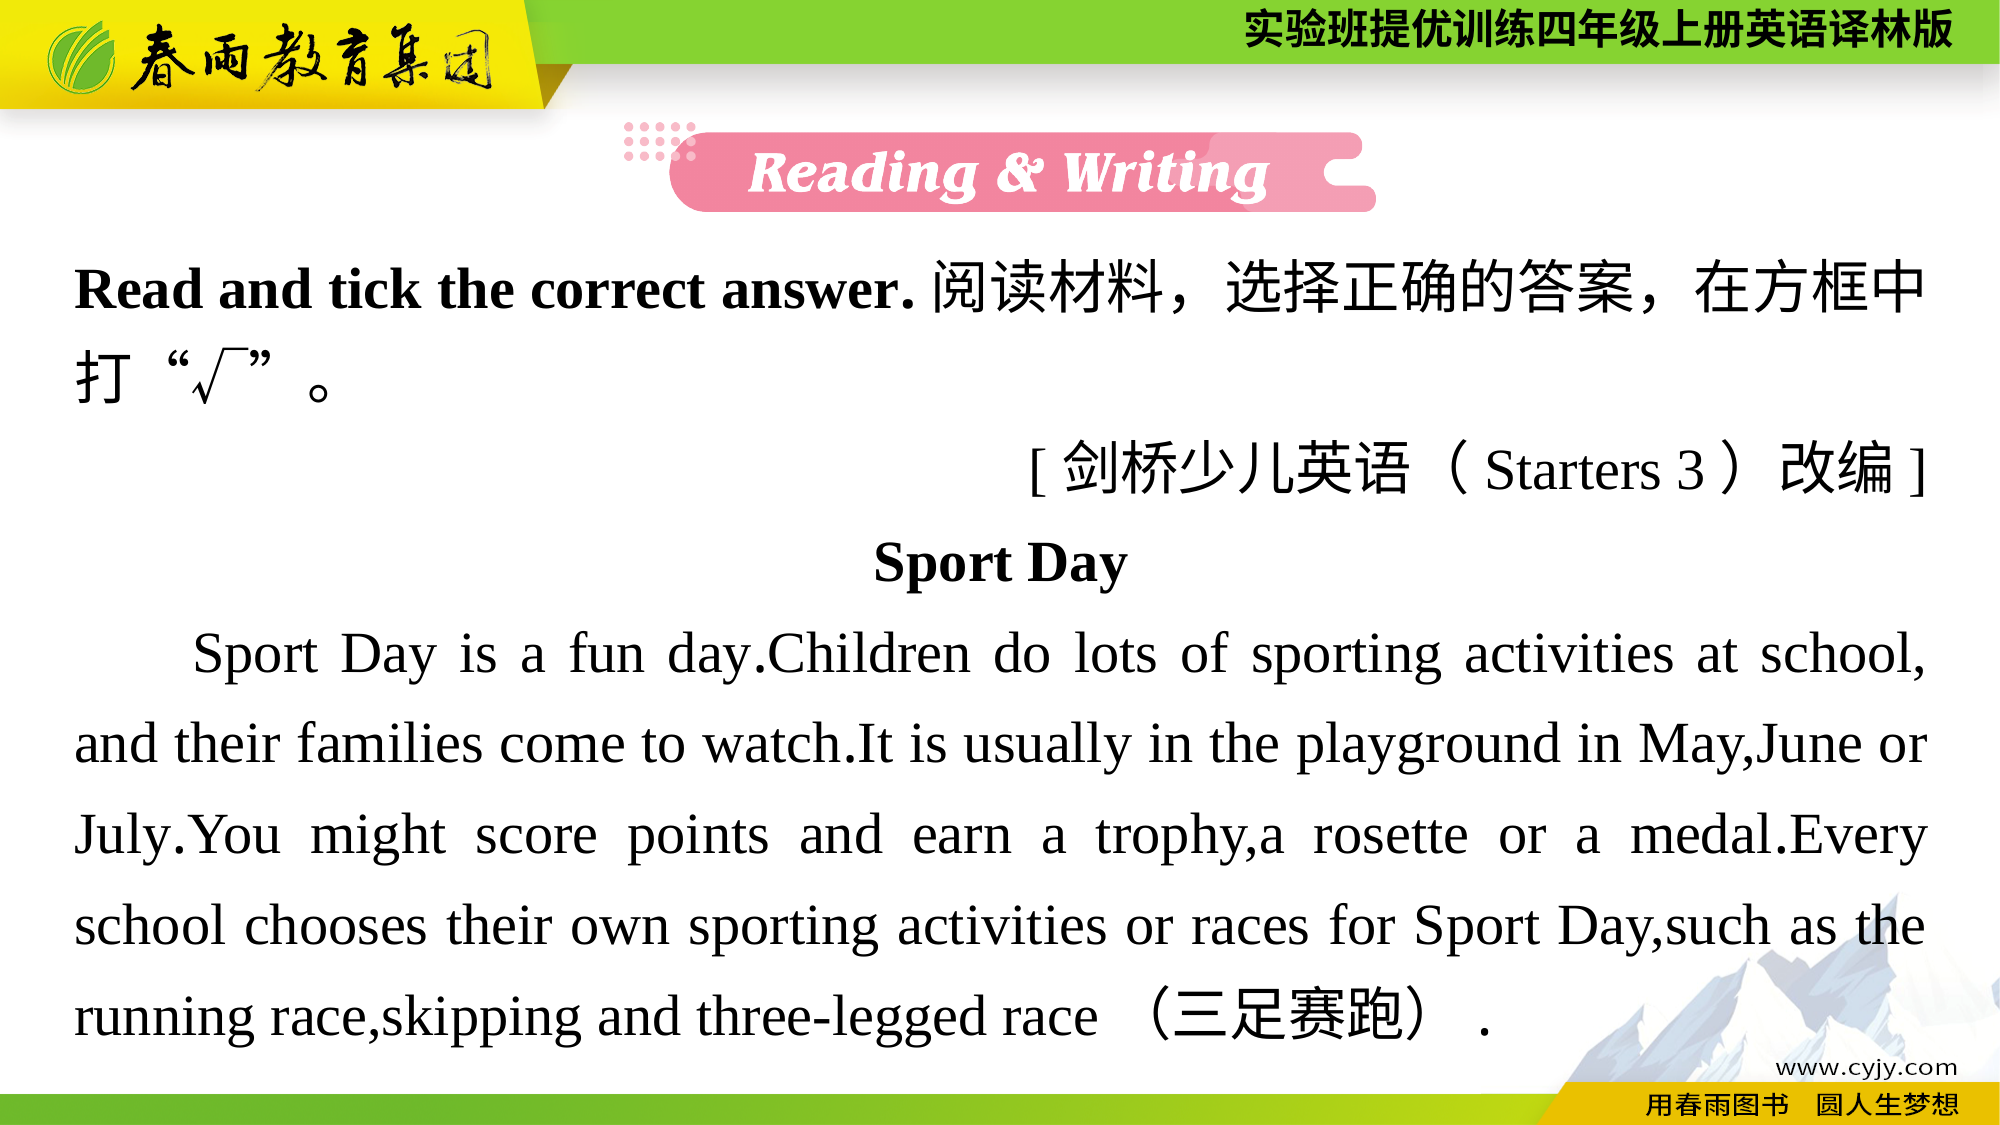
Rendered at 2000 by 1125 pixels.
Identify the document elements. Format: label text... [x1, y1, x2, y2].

list Read and tick the correct answer.阅读材料，选择正确的答案，在方框中打“√”。 [剑桥少儿英语（Starters 3）改编] Sport Day Sport Day is a fun day.Children do lots of sporting activities at school, and their families come to watch.It is usually in the playground in May,June or July.You might score points and earn a trophy,a rosette or a medal.Every school chooses their own sporting activities or races for Sport Day,such as the running race,skipping and three-legged race（三足赛跑）. [59, 221, 1944, 1064]
picture [0, 0, 2000, 1125]
